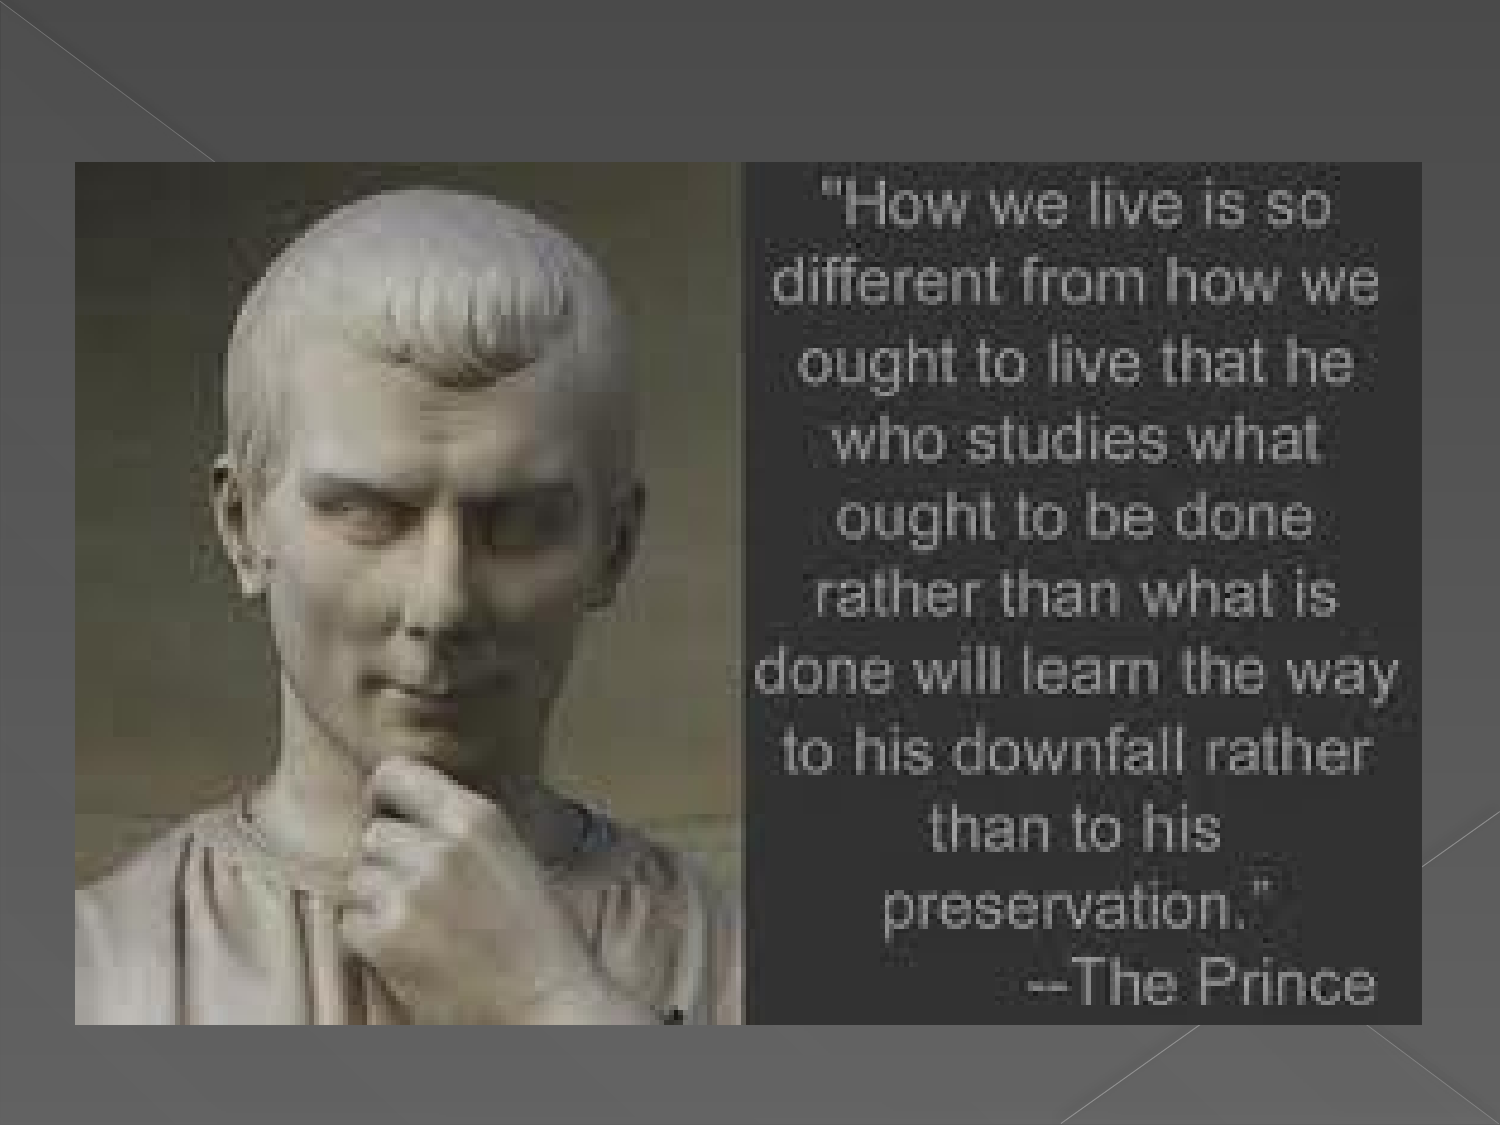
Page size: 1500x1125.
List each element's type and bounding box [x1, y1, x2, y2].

picture [74, 162, 1422, 1026]
